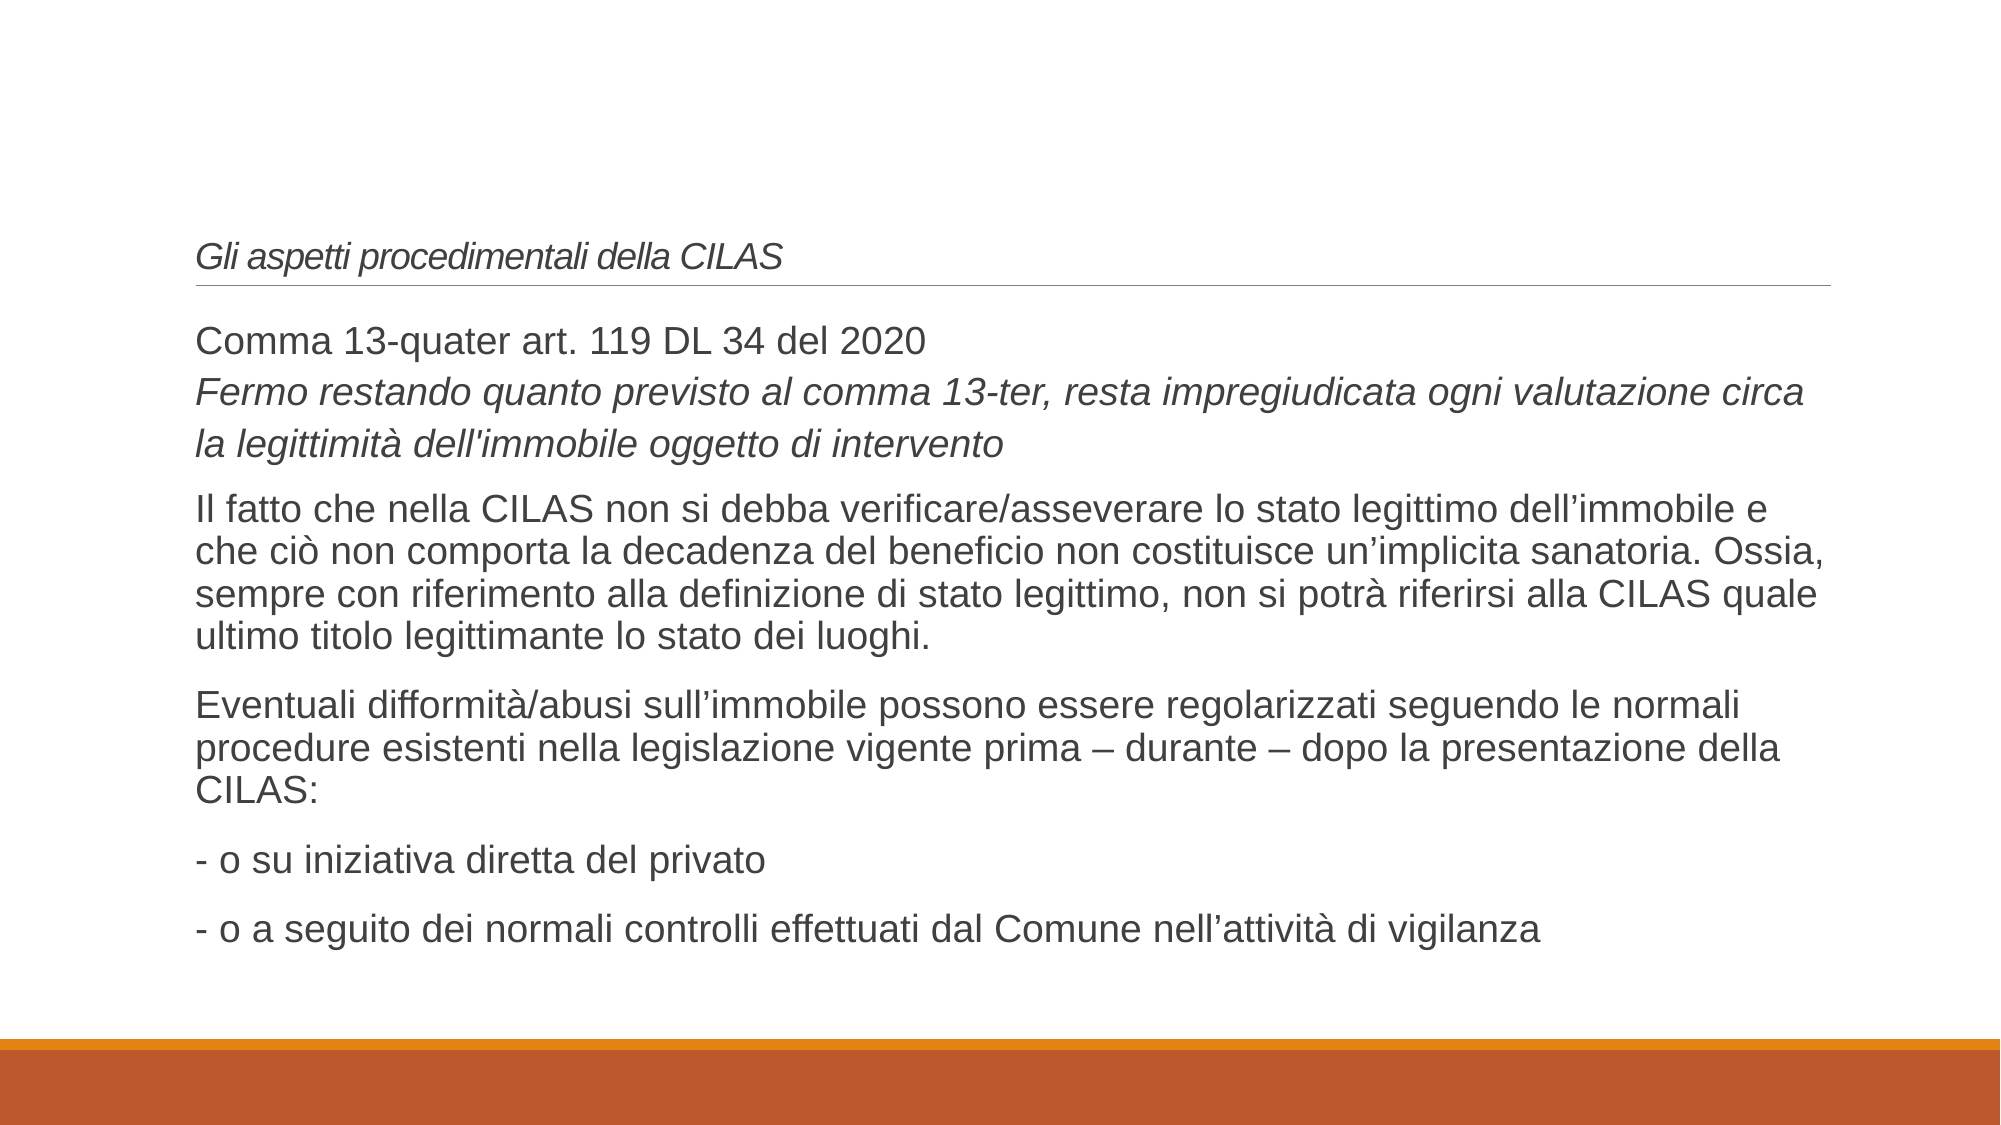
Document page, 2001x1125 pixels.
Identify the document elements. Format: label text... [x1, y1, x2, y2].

title Gli aspetti procedimentali della CILAS [180, 47, 1830, 285]
list Comma 13-quater art. 119 DL 34 del 2020 Fermo restando quanto previsto al comma 13-ter, resta impregiudicata ogni valutazione circa la legittimità dell'immobile oggetto di intervento Il fatto che nella CILAS non si debba verificare/asseverare lo stato legittimo dell’immobile e che ciò non comporta la decadenza del beneficio non costituisce un’implicita sanatoria. Ossia, sempre con riferimento alla definizione di stato legittimo, non si potrà riferirsi alla CILAS quale ultimo titolo legittimante lo stato dei luoghi. Eventuali difformità/abusi sull’immobile possono essere regolarizzati seguendo le normali procedure esistenti nella legislazione vigente prima – durante – dopo la presentazione della CILAS: - o su iniziativa diretta del privato - o a seguito dei normali controlli effettuati dal Comune nell’attività di vigilanza [180, 302, 1830, 963]
